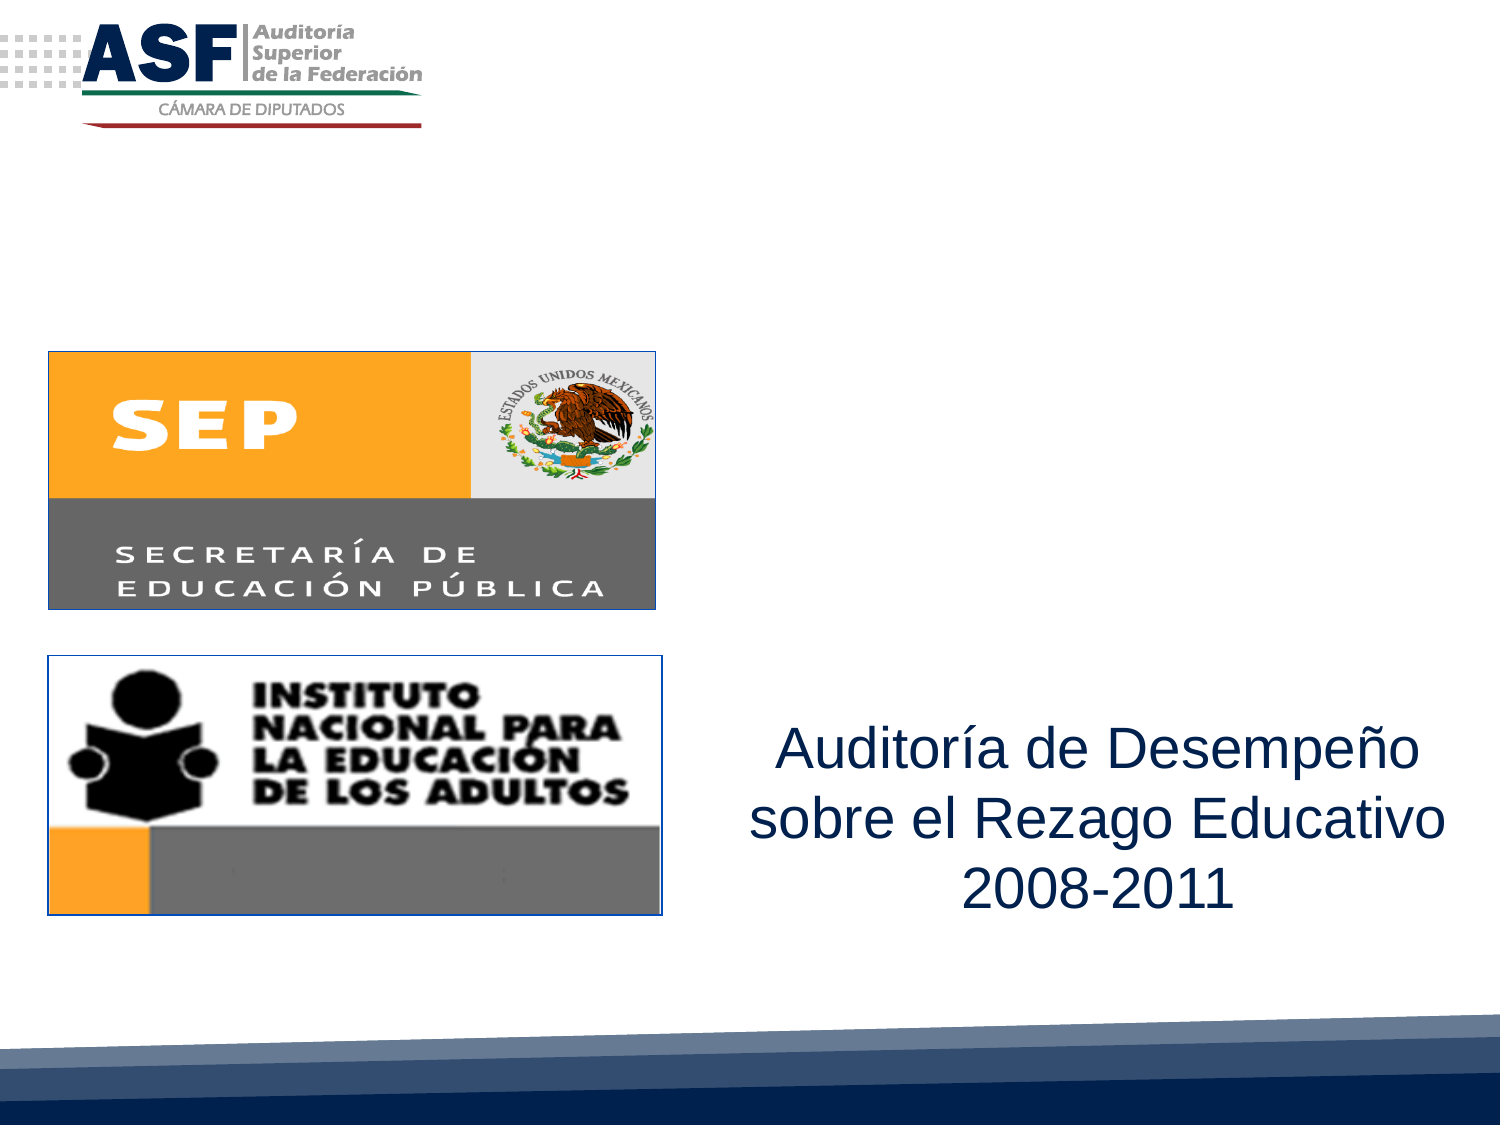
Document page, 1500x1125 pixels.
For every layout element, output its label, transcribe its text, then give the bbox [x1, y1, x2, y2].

text_box Auditoría de Desempeño sobre el Rezago Educativo 2008-2011 [713, 702, 1485, 928]
picture [48, 655, 662, 915]
picture [48, 351, 656, 610]
picture [81, 23, 423, 129]
